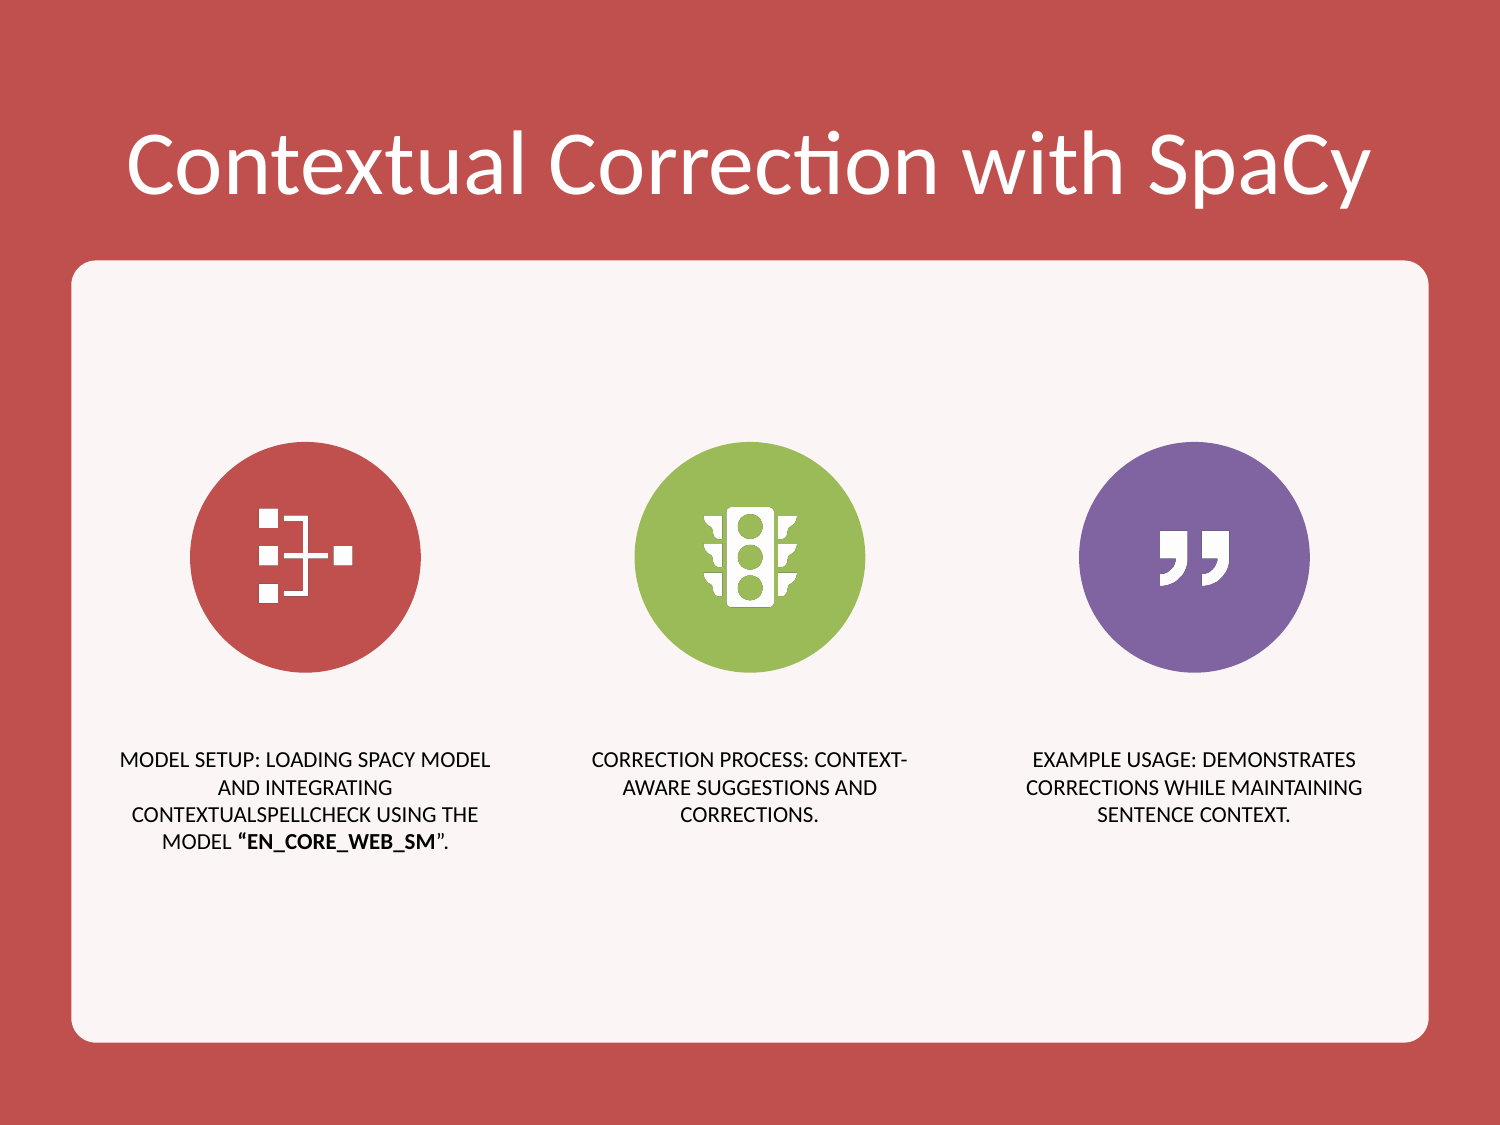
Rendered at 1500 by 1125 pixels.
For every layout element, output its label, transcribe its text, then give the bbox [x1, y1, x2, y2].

title Contextual Correction with SpaCy [103, 75, 1397, 241]
text_box [69, 258, 1431, 1045]
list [102, 295, 1398, 1010]
text_box [0, 0, 1500, 1125]
